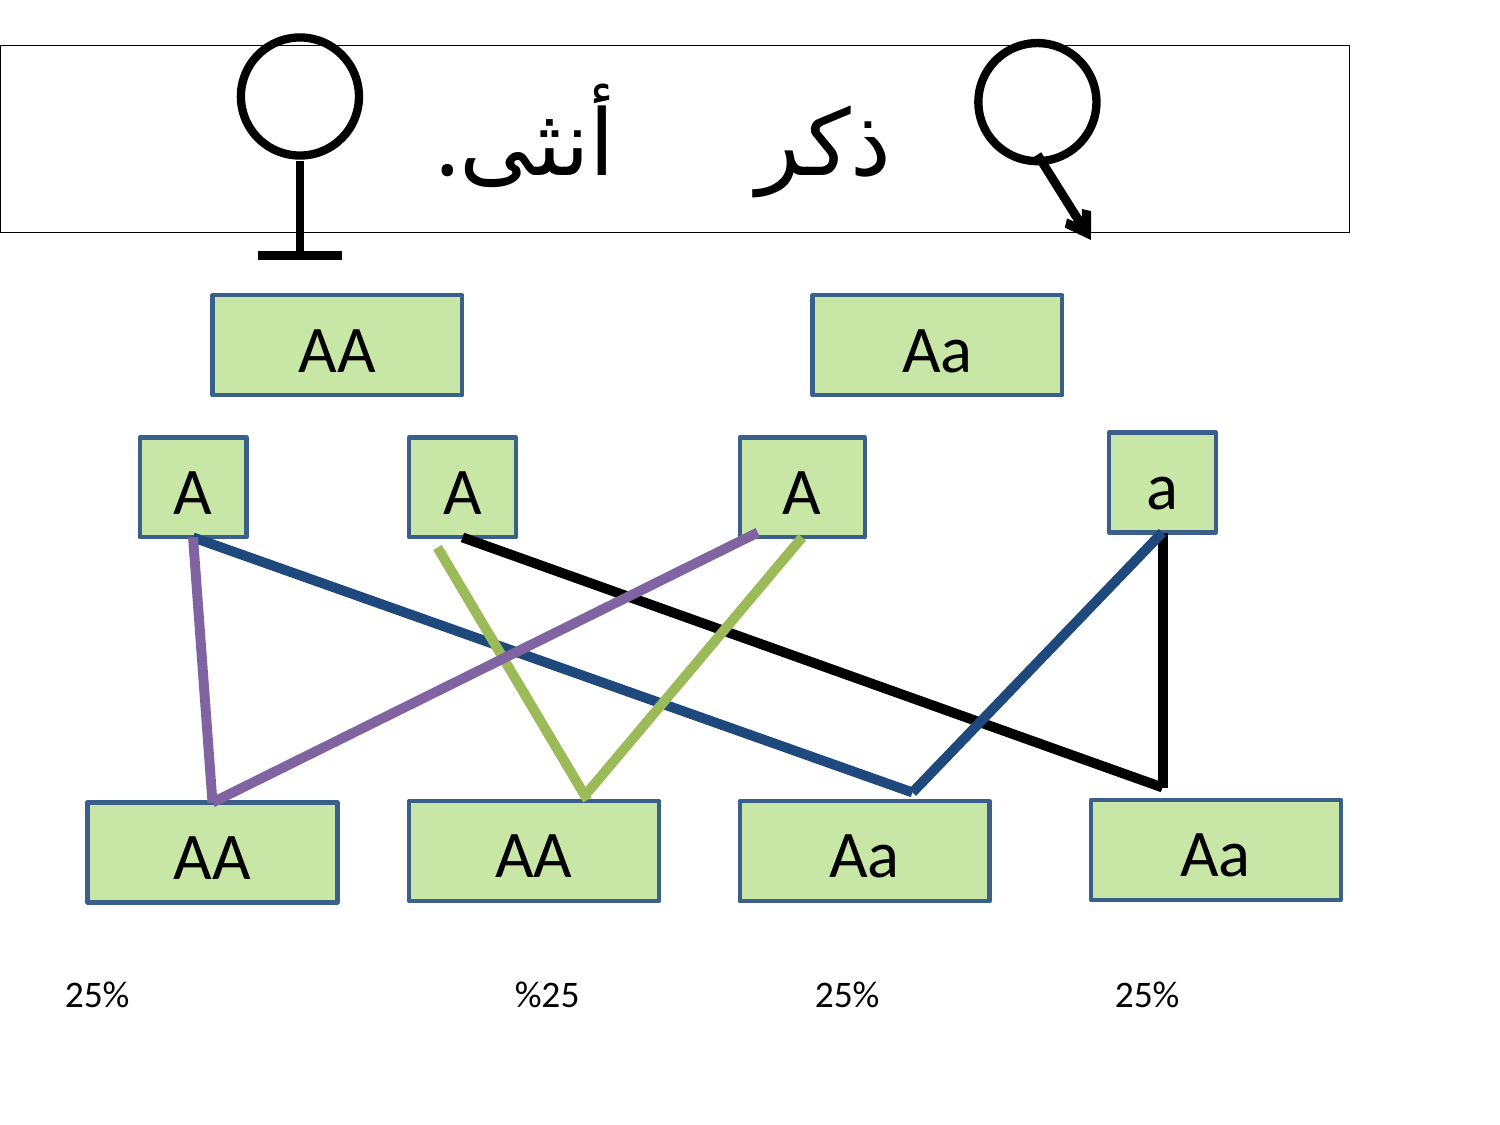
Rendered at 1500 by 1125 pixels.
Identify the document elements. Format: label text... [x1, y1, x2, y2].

title ذكر أنثى. [0, 45, 1032, 233]
text_box AA [210, 293, 464, 397]
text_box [912, 532, 1163, 793]
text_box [804, 537, 913, 793]
text_box AA [407, 810, 661, 903]
text_box [238, 35, 362, 158]
text_box a [1107, 430, 1218, 535]
text_box 25% %25 25% 25% [49, 962, 1463, 1068]
text_box Aa [1089, 798, 1343, 902]
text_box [1037, 154, 1092, 241]
text_box A [738, 435, 867, 534]
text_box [762, 537, 803, 793]
text_box Aa [738, 802, 992, 903]
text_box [212, 532, 758, 803]
text_box Aa [810, 293, 1064, 397]
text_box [192, 537, 213, 803]
text_box [976, 40, 1099, 163]
text_box A [407, 435, 518, 530]
title ذكر أنثى. [1062, 45, 1350, 233]
text_box A [138, 435, 249, 539]
text_box AA [85, 800, 340, 905]
